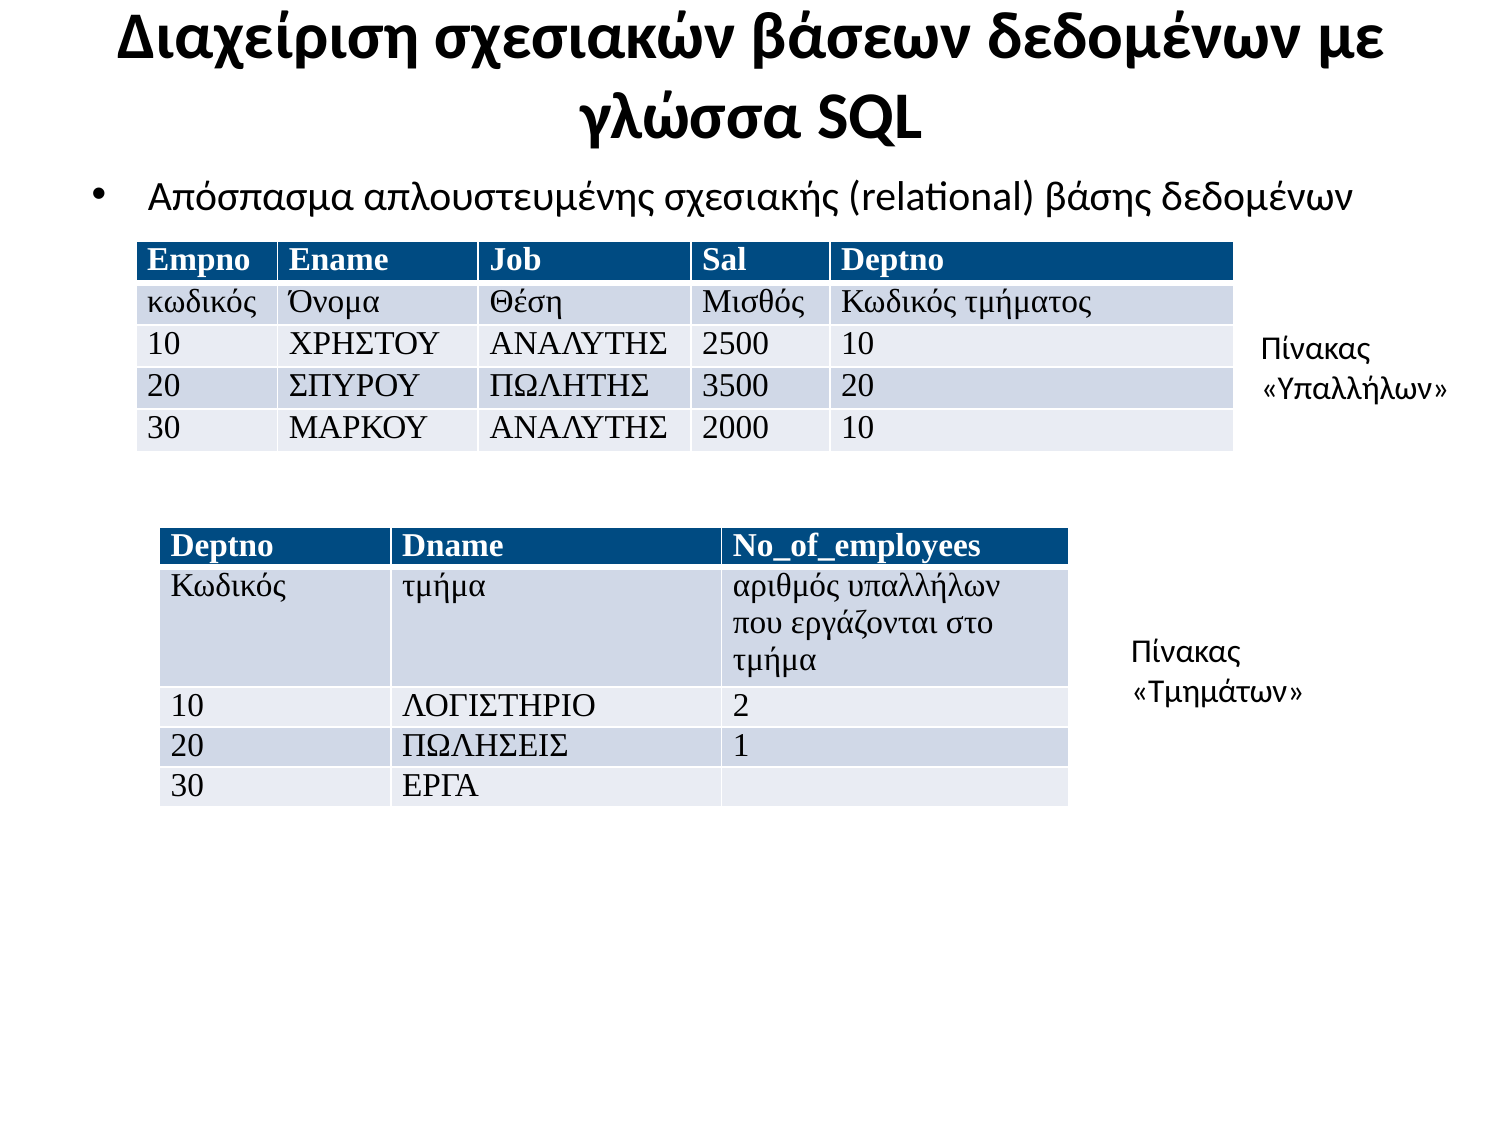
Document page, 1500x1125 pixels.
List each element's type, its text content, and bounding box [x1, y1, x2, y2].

table_header Deptno [160, 528, 390, 564]
table_cell ΑΝΑΛΥΤΗΣ [479, 326, 690, 366]
table_cell 1 [722, 728, 1068, 766]
table_header No_of_employees [722, 528, 1068, 564]
table_cell Κωδικός [160, 570, 390, 686]
table_header Dname [392, 528, 721, 564]
table_cell αριθμός υπαλλήλων που εργάζονται στο τμήμα [722, 570, 1068, 686]
table_cell ΠΩΛΗΤΗΣ [479, 368, 690, 408]
table_cell 20 [160, 728, 390, 766]
table_cell ΜΑΡΚΟΥ [278, 410, 477, 451]
table_cell ΧΡΗΣΤΟΥ [278, 326, 477, 366]
table_cell 10 [160, 688, 390, 726]
table_header Sal [692, 242, 829, 280]
table_cell τμήμα [392, 570, 721, 686]
table_cell Θέση [479, 286, 690, 324]
table_header Empno [137, 242, 277, 280]
table_cell 10 [831, 410, 1233, 451]
table_cell 2 [722, 688, 1068, 726]
table_cell κωδικός [137, 286, 277, 324]
table_cell 2500 [692, 326, 829, 366]
table_cell Μισθός [692, 286, 829, 324]
table_header Deptno [831, 242, 1233, 280]
table_cell 10 [831, 326, 1233, 366]
table_cell 10 [137, 326, 277, 366]
table_cell 30 [137, 410, 277, 451]
table_header Ename [278, 242, 477, 280]
table_cell 3500 [692, 368, 829, 408]
table_cell Όνομα [278, 286, 477, 324]
table_cell 30 [160, 768, 390, 806]
table_cell ΑΝΑΛΥΤΗΣ [479, 410, 690, 451]
table_cell 20 [137, 368, 277, 408]
list Απόσπασμα απλουστευμένης σχεσιακής (relational) βάσης δεδομένων [76, 160, 1427, 232]
table_cell ΠΩΛΗΣΕΙΣ [392, 728, 721, 766]
table_cell 2000 [692, 410, 829, 451]
table_cell ΛΟΓΙΣΤΗΡΙΟ [392, 688, 721, 726]
table_cell [722, 768, 1068, 806]
table_header Job [479, 242, 690, 280]
text_box Πίνακας «Υπαλλήλων» [1246, 318, 1500, 414]
table_cell ΕΡΓΑ [392, 768, 721, 806]
table_cell ΣΠΥΡΟΥ [278, 368, 477, 408]
text_box Πίνακας «Τμημάτων» [1116, 621, 1349, 717]
table_cell 20 [831, 368, 1233, 408]
table_cell Κωδικός τμήματος [831, 286, 1233, 324]
title Διαχείριση σχεσιακών βάσεων δεδομένων με γλώσσα SQL [76, 19, 1427, 126]
